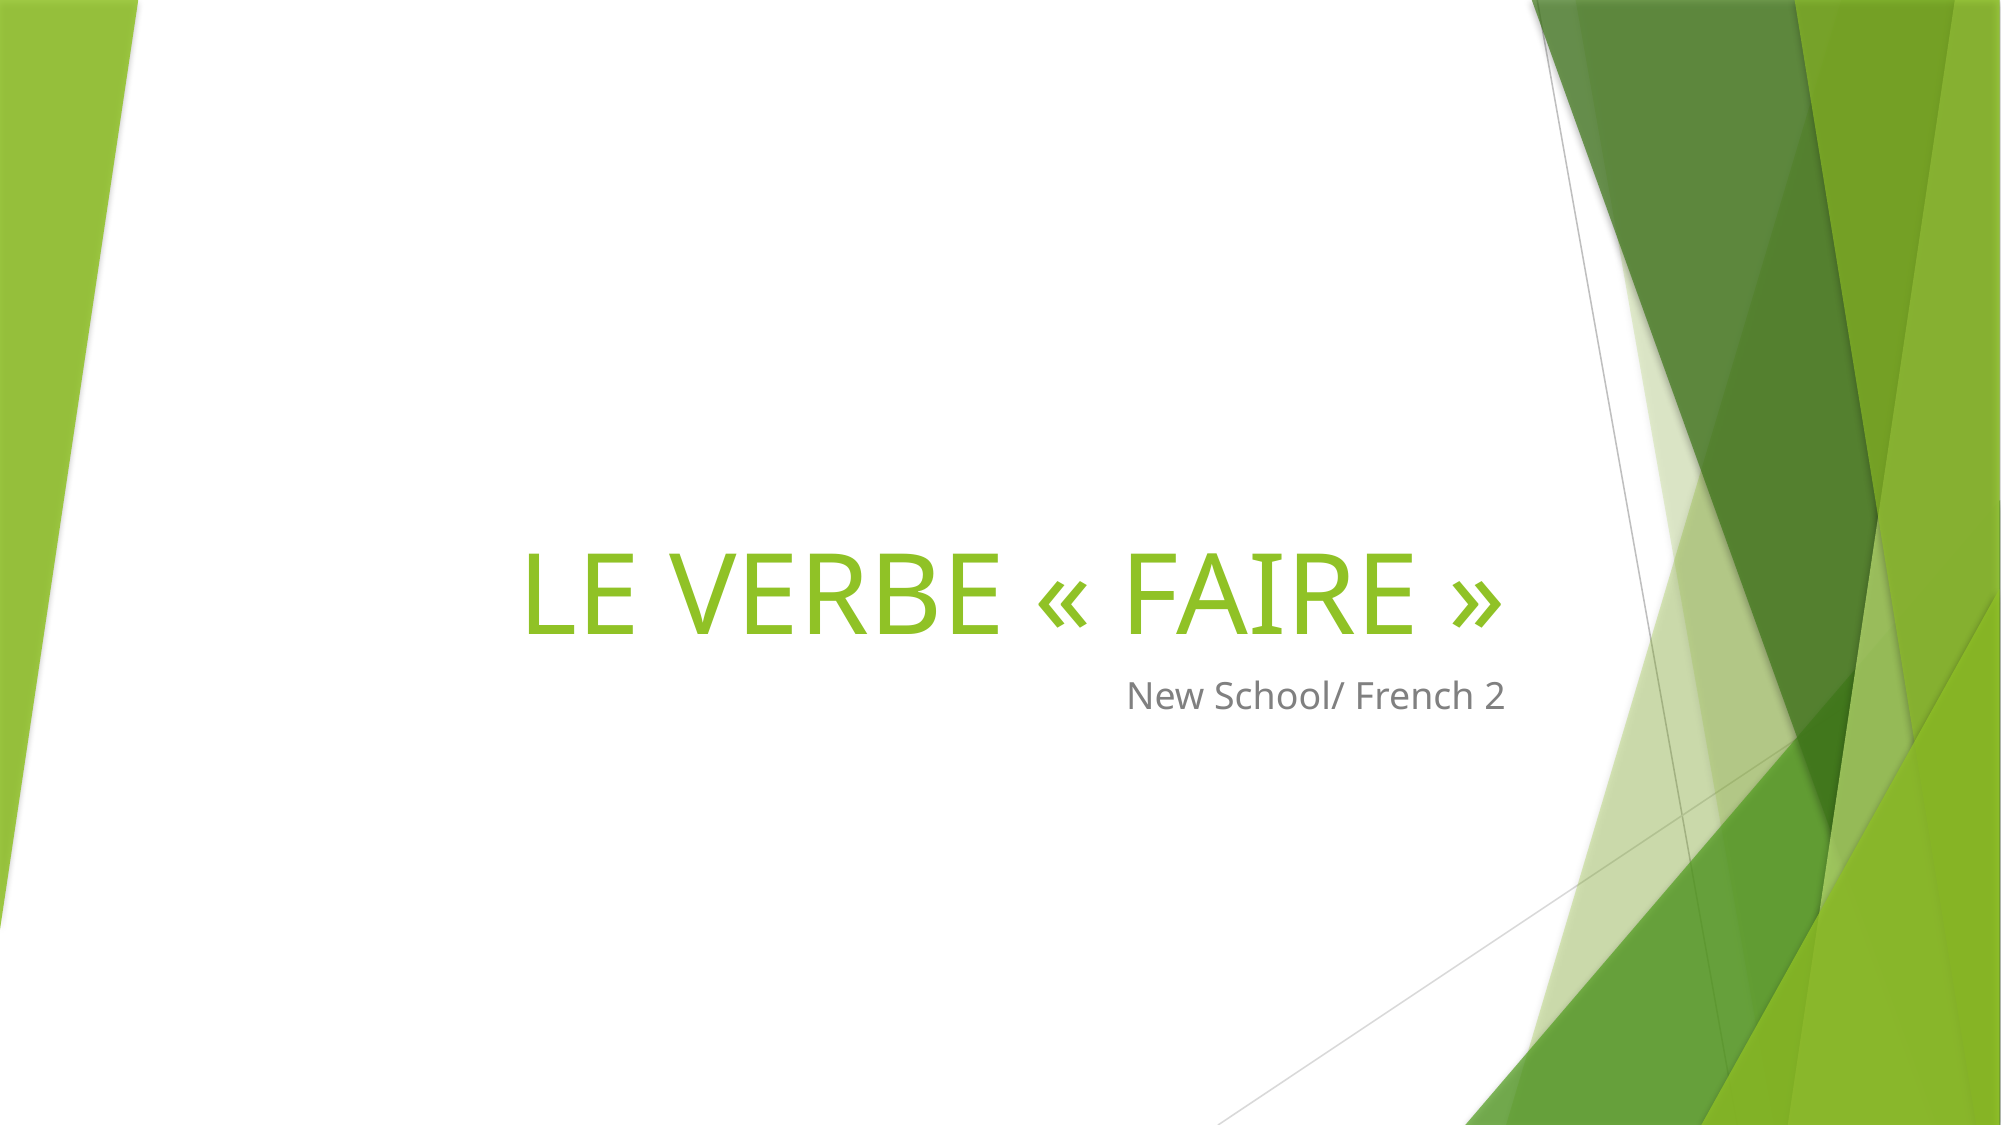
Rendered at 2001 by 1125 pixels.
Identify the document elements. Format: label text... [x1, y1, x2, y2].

title LE VERBE « FAIRE » [247, 394, 1522, 664]
subtitle New School/ French 2 [247, 664, 1522, 845]
